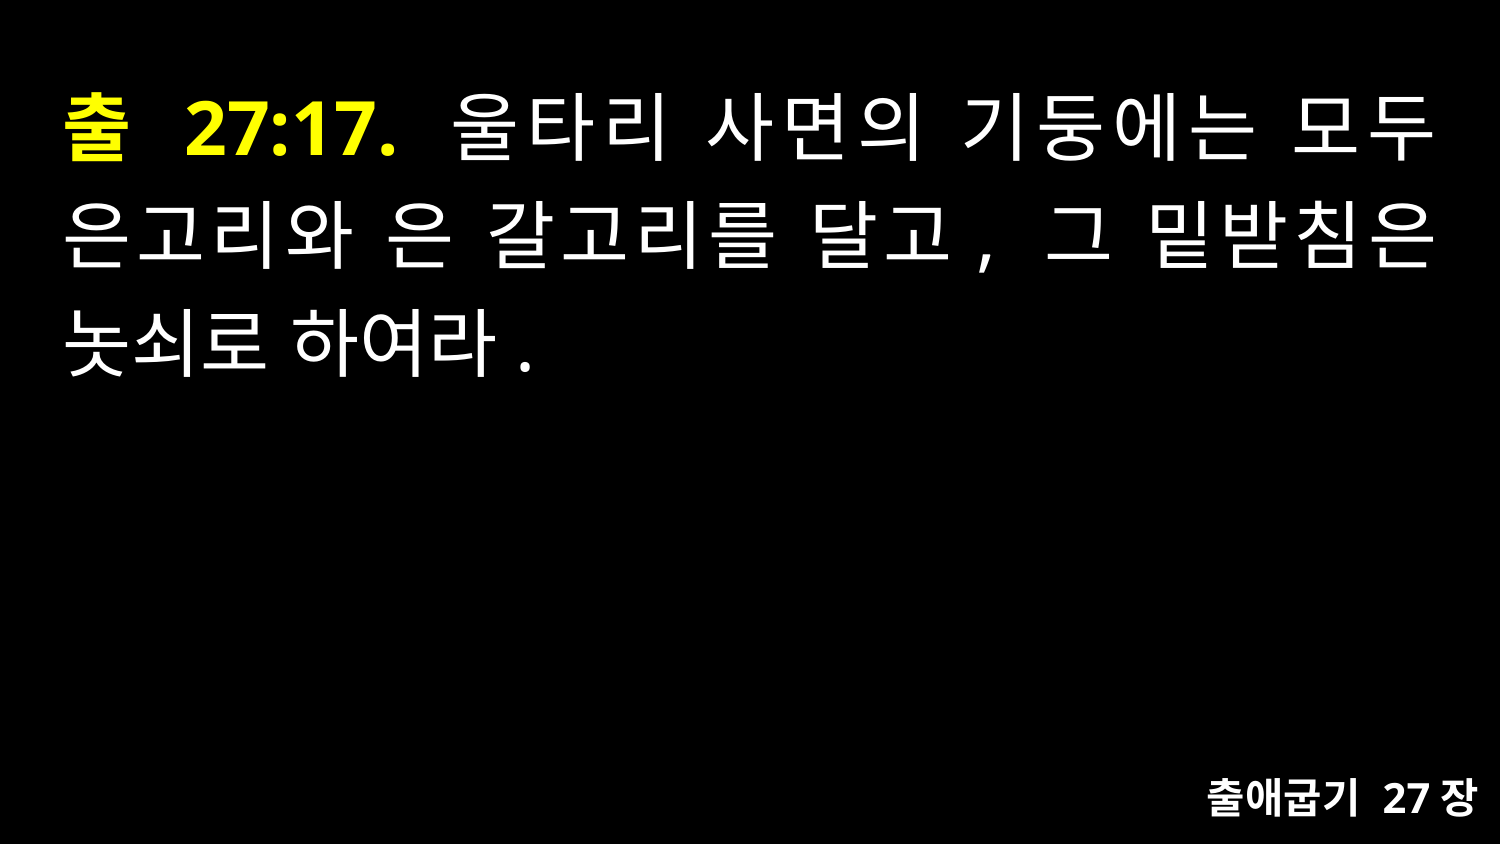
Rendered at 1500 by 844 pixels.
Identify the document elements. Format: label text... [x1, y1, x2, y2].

subtitle 출애굽기 27장 [916, 770, 1500, 844]
title 출 27:17. 울타리 사면의 기둥에는 모두 은고리와 은 갈고리를 달고, 그 밑받침은 놋쇠로 하여라. [0, 0, 1500, 844]
